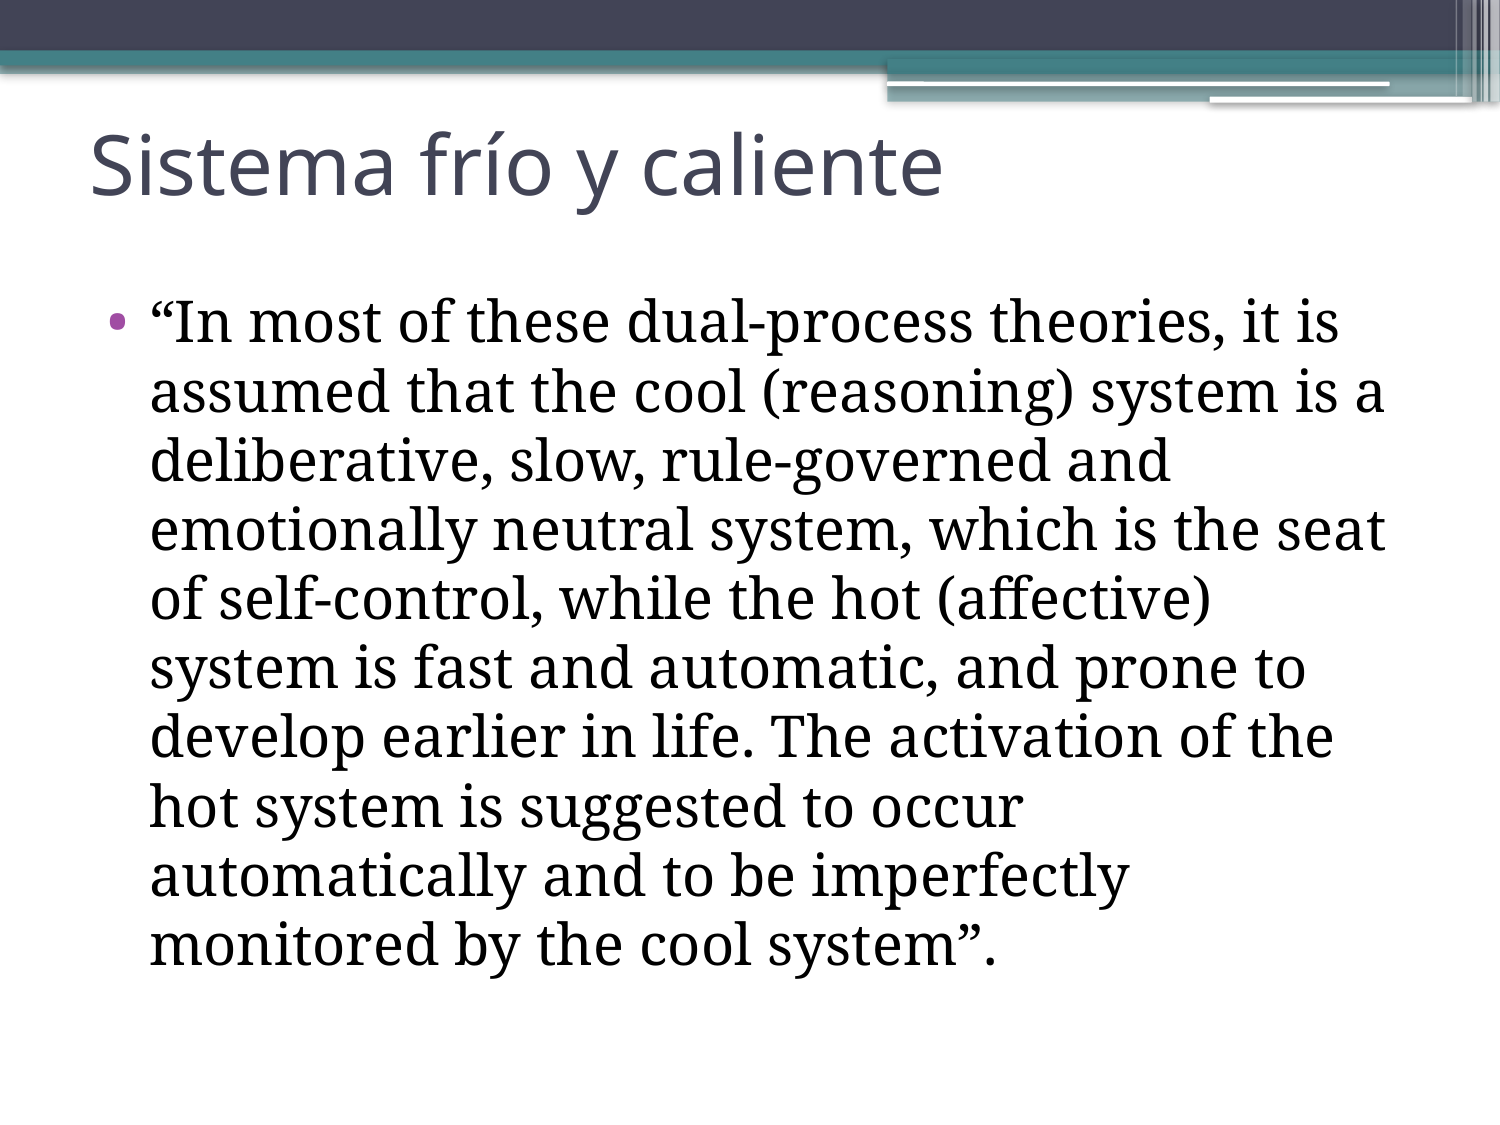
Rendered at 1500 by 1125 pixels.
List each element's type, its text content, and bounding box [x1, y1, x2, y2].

list “In most of these dual-process theories, it is assumed that the cool (reasoning) system is a deliberative, slow, rule-governed and emotionally neutral system, which is the seat of self-control, while the hot (affective) system is fast and automatic, and prone to develop earlier in life. The activation of the hot system is suggested to occur automatically and to be imperfectly monitored by the cool system”. [75, 277, 1425, 988]
title Sistema frío y caliente [75, 75, 1425, 250]
